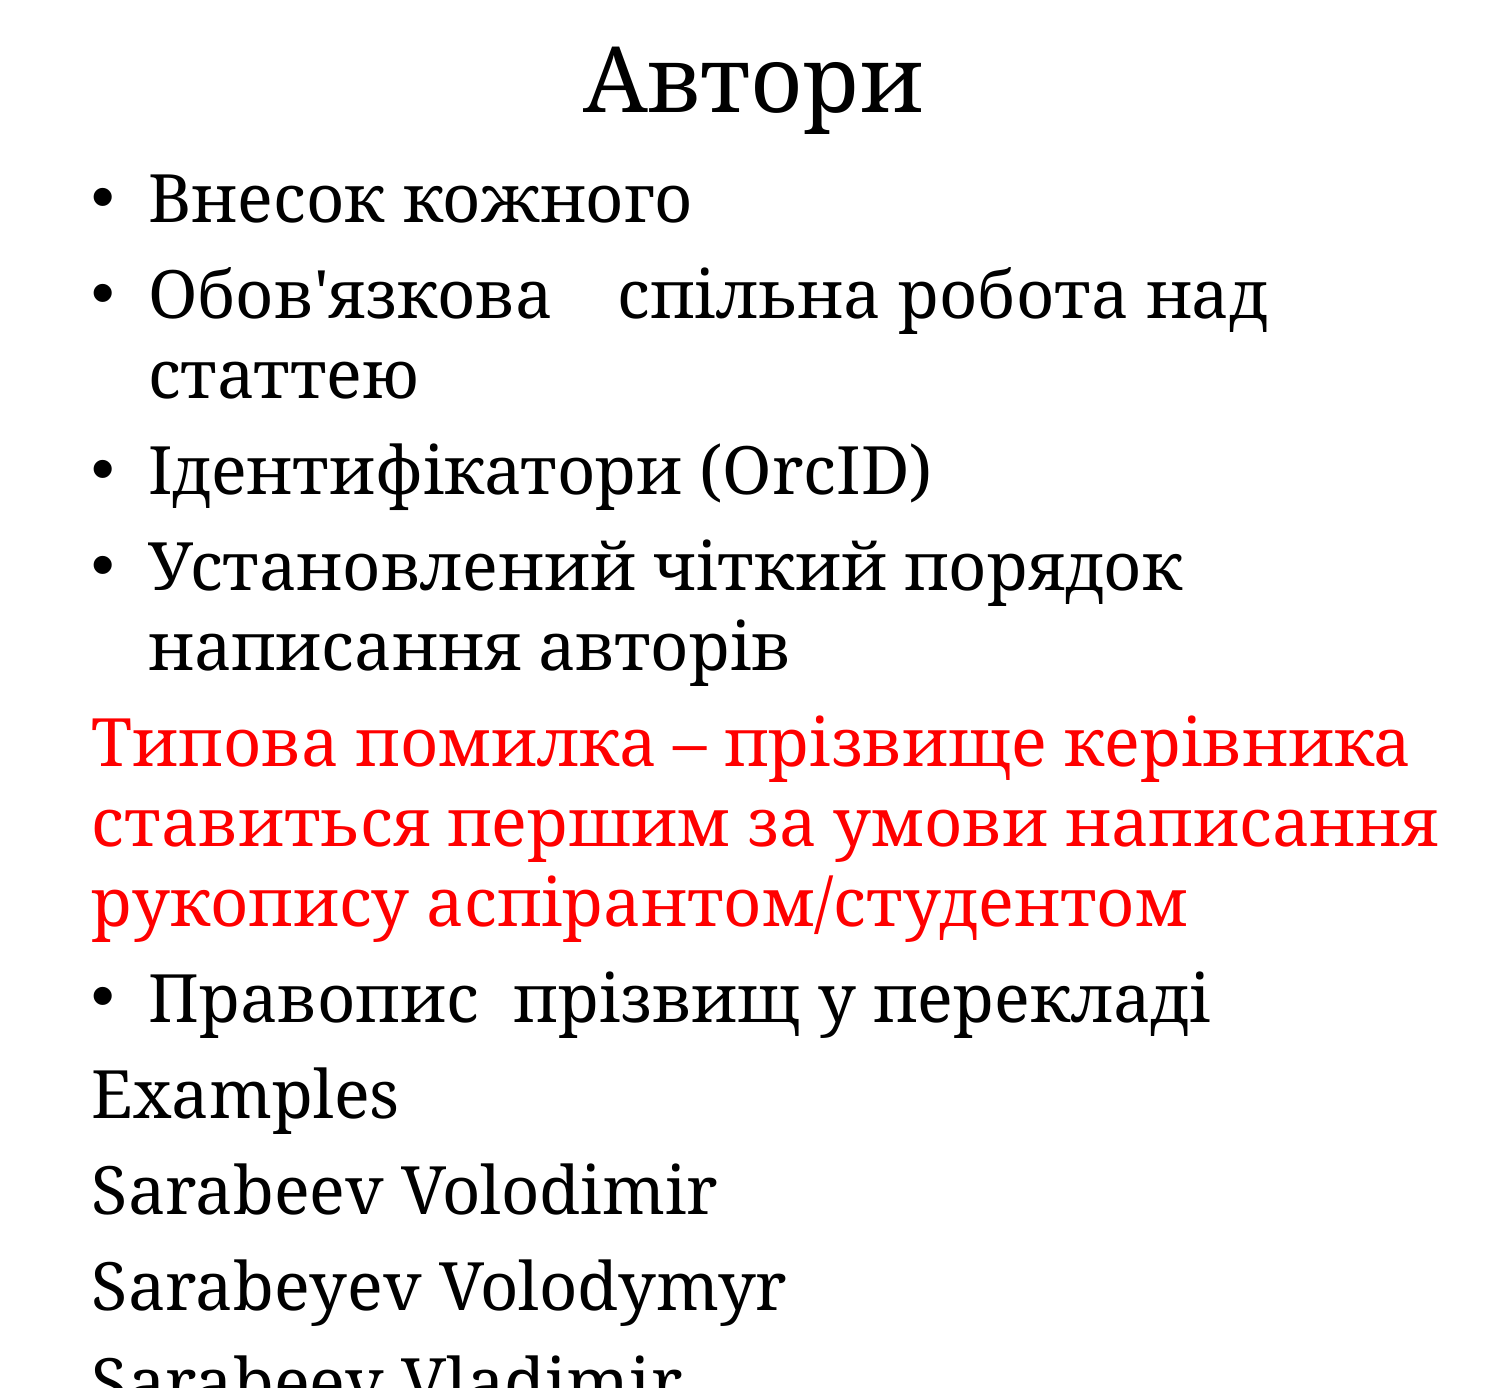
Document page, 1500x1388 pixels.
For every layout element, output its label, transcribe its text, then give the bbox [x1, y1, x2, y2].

text_box Внесок кожного Обов'язкова спільна робота над статтею Ідентифікатори (OrcID) Установлений чіткий порядок написання авторів Типова помилка – прізвище керівника ставиться першим за умови написання рукопису аспірантом/студентом Правопис прізвищ у перекладі Examples Sarabeev Volodimir Sarabeyev Volodymyr Sarabeev Vladimir [89, 156, 1472, 1388]
title Автори [1, 0, 1476, 253]
